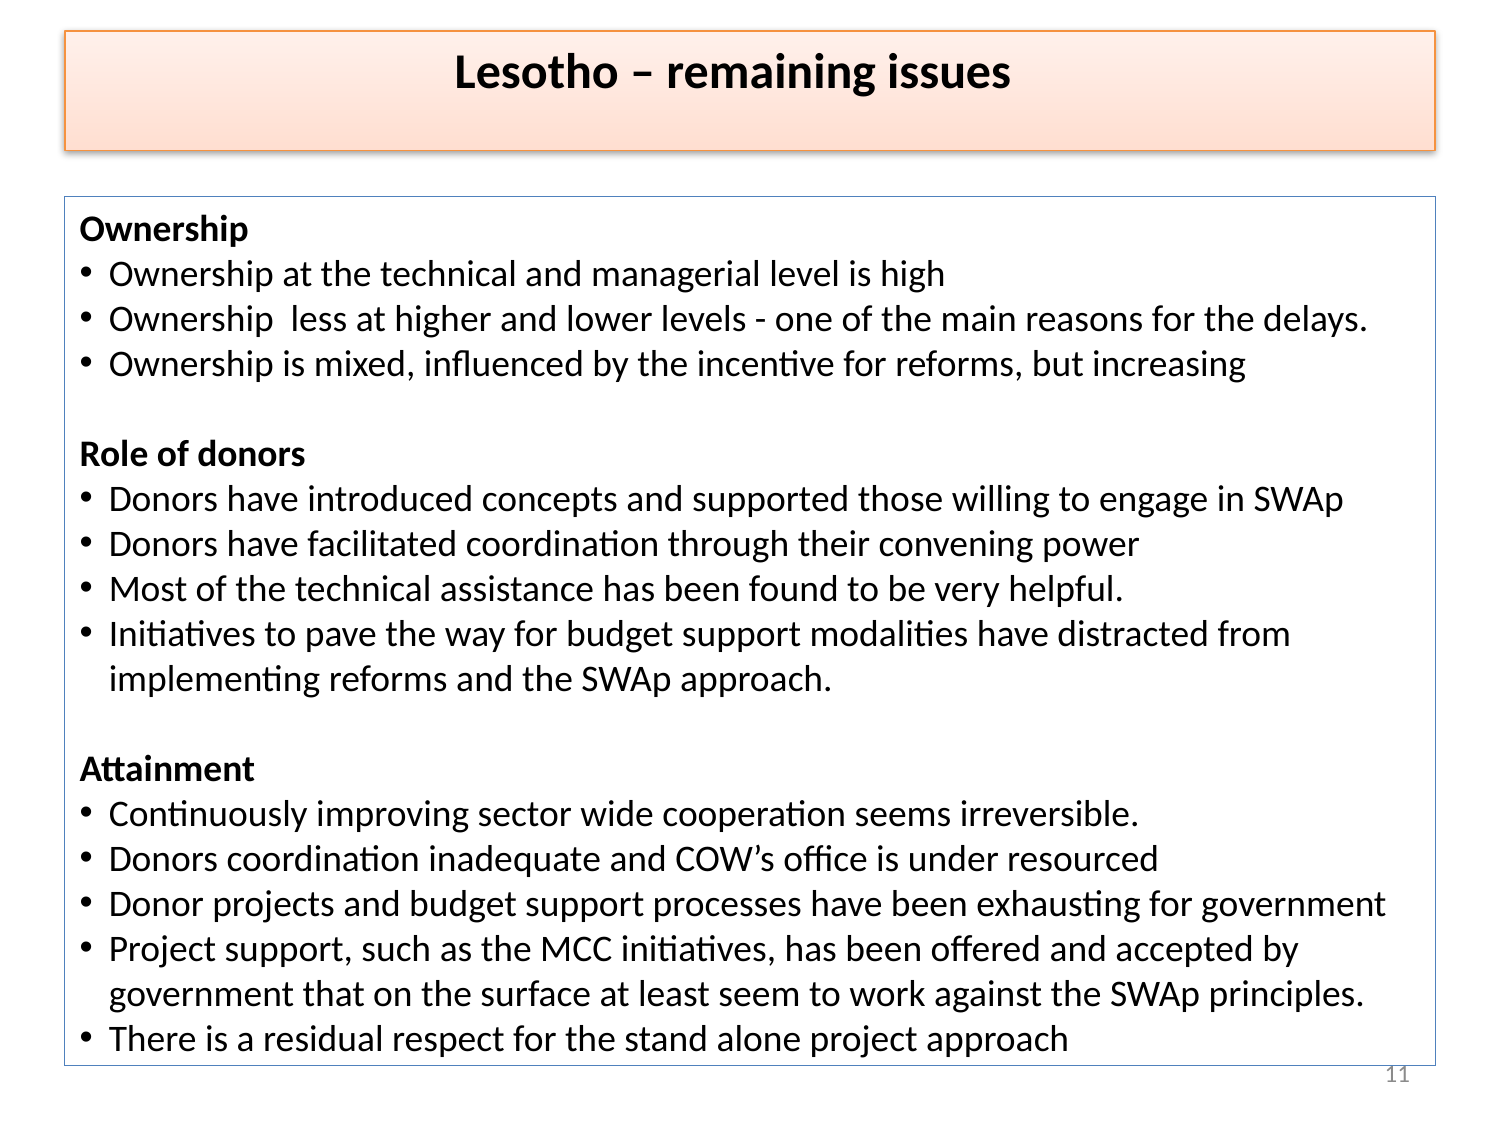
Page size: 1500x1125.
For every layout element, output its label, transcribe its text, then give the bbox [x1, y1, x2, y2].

text_box Ownership Ownership at the technical and managerial level is high Ownership less at higher and lower levels - one of the main reasons for the delays. Ownership is mixed, influenced by the incentive for reforms, but increasing Role of donors Donors have introduced concepts and supported those willing to engage in SWAp Donors have facilitated coordination through their convening power Most of the technical assistance has been found to be very helpful. Initiatives to pave the way for budget support modalities have distracted from implementing reforms and the SWAp approach. Attainment Continuously improving sector wide cooperation seems irreversible. Donors coordination inadequate and COW’s office is under resourced Donor projects and budget support processes have been exhausting for government Project support, such as the MCC initiatives, has been offered and accepted by government that on the surface at least seem to work against the SWAp principles. There is a residual respect for the stand alone project approach [64, 196, 1436, 1066]
slide_number 11 [1074, 1042, 1425, 1103]
text_box Lesotho – remaining issues [64, 30, 1436, 151]
